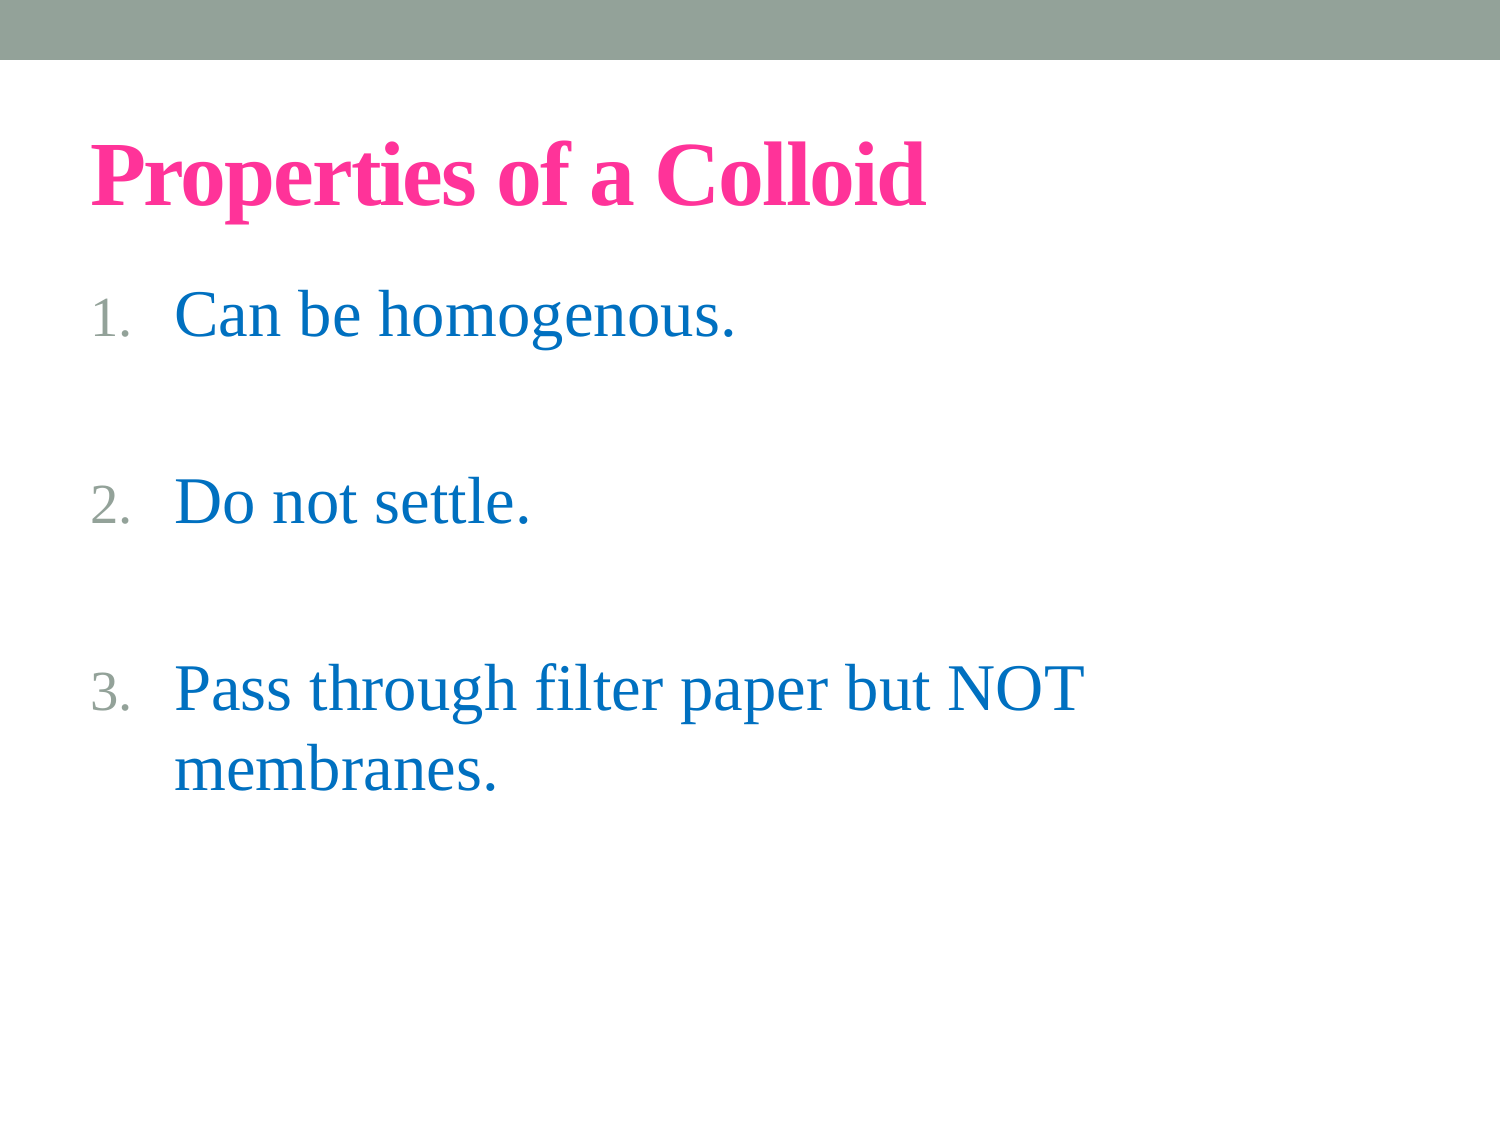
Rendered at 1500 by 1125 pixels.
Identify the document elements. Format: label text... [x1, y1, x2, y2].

list Can be homogenous. Do not settle. Pass through filter paper but NOT membranes. [75, 262, 1425, 1063]
title Properties of a Colloid [75, 87, 1425, 250]
